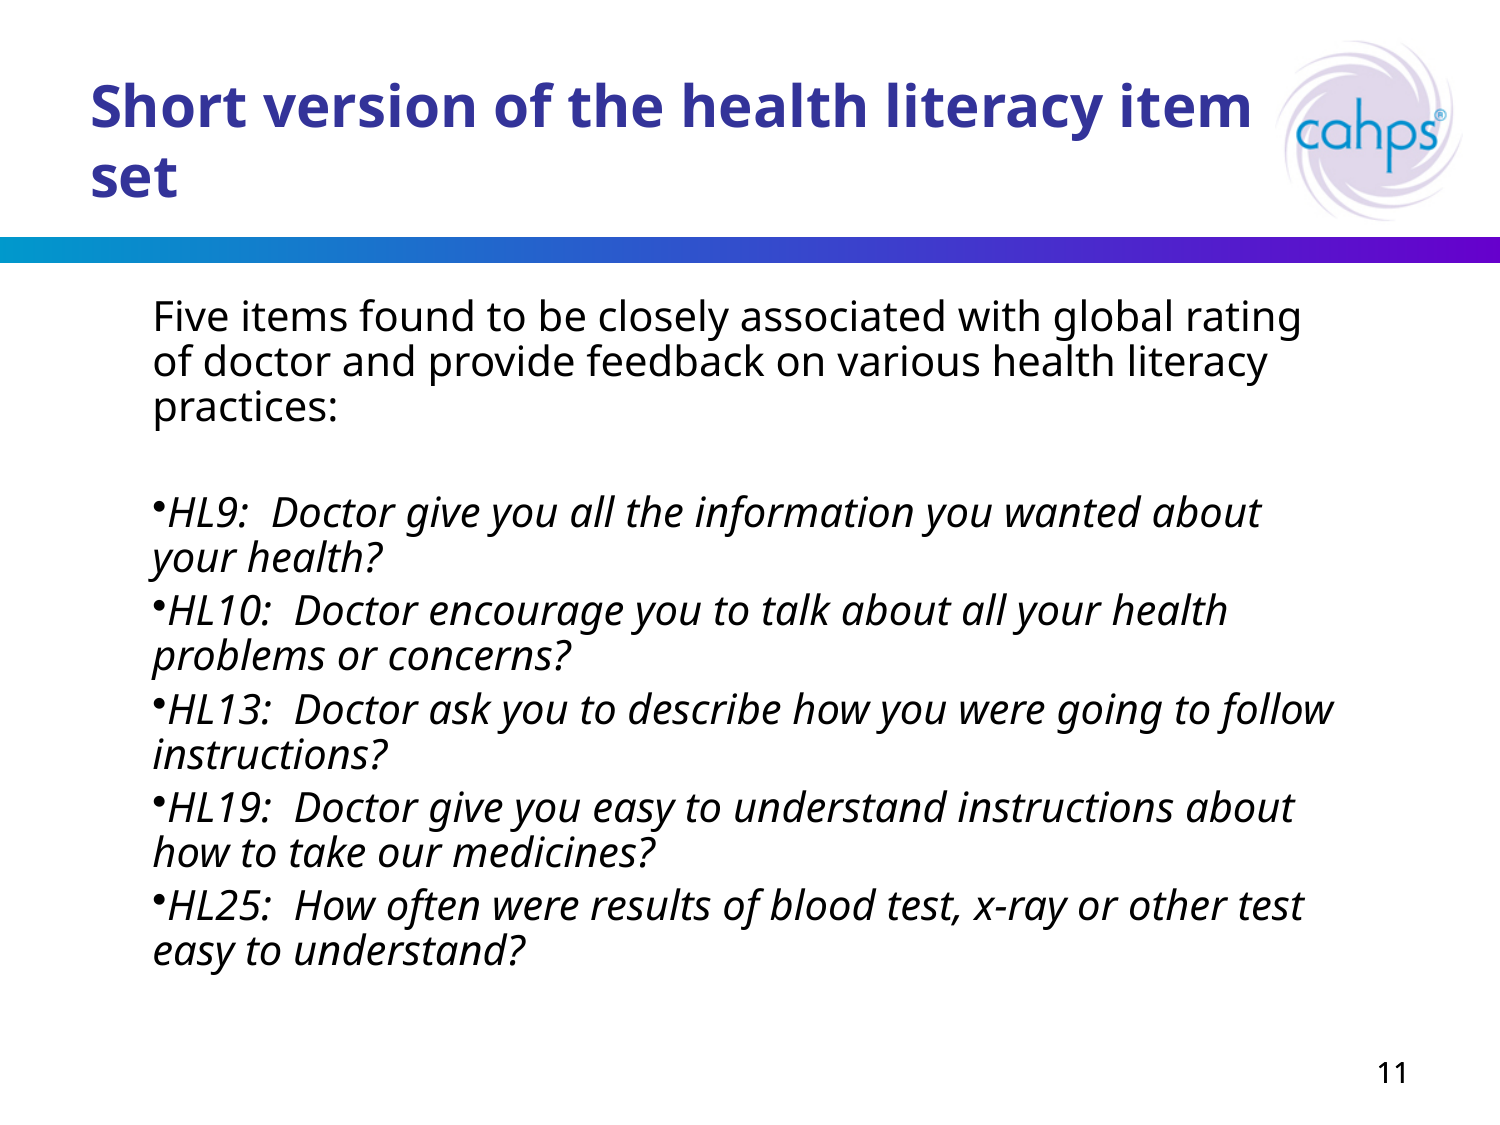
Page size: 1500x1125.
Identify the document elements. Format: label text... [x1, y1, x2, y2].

list Five items found to be closely associated with global rating of doctor and provide feedback on various health literacy practices: HL9: Doctor give you all the information you wanted about your health? HL10: Doctor encourage you to talk about all your health problems or concerns? HL13: Doctor ask you to describe how you were going to follow instructions? HL19: Doctor give you easy to understand instructions about how to take our medicines? HL25: How often were results of blood test, x-ray or other test easy to understand? [137, 287, 1350, 1005]
text_box 11 [1074, 1046, 1425, 1125]
title Short version of the health literacy item set [75, 45, 1313, 233]
picture [1275, 37, 1463, 225]
